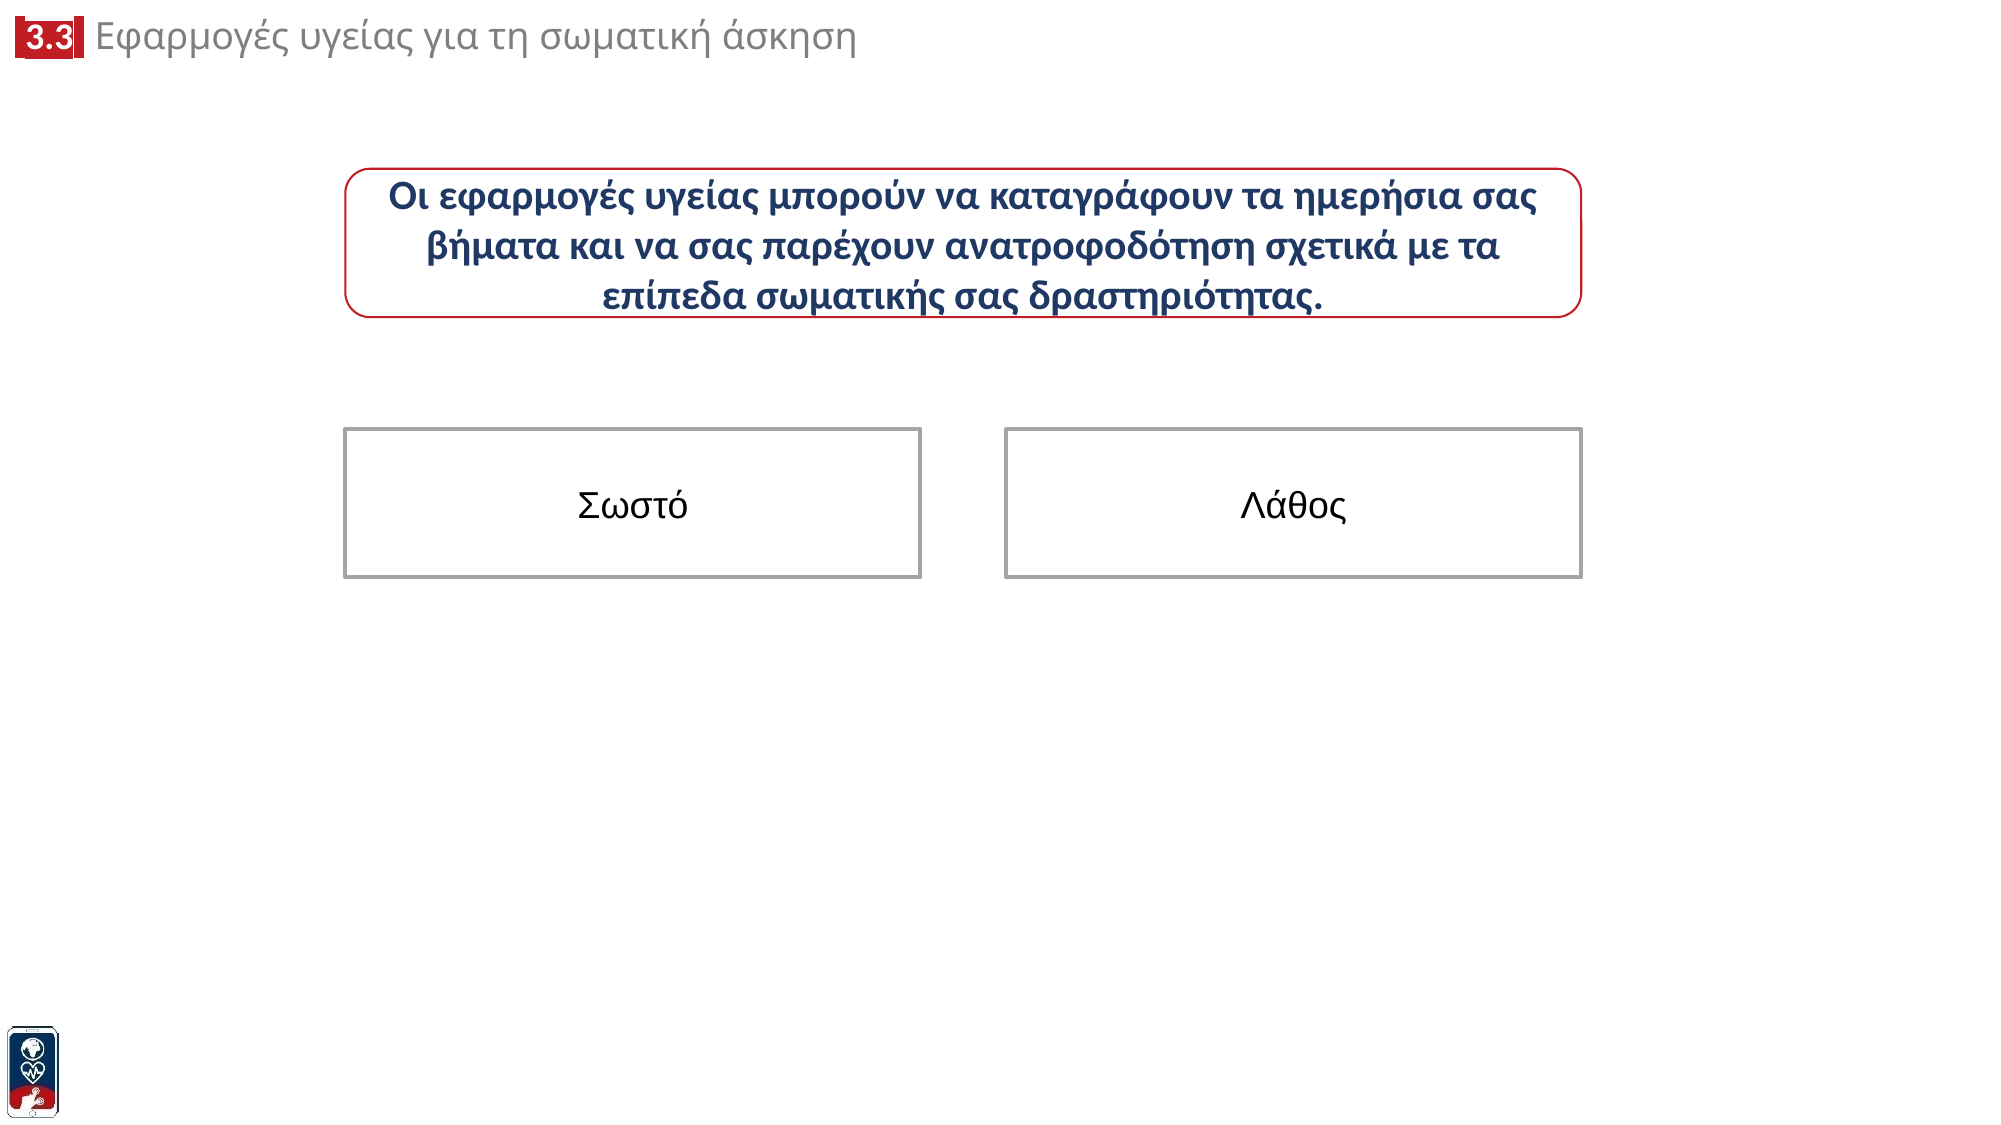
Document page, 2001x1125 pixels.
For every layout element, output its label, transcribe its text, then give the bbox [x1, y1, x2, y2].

text_box Σωστό [343, 427, 922, 579]
picture [7, 1026, 59, 1118]
text_box Οι εφαρμογές υγείας μπορούν να καταγράφουν τα ημερήσια σας βήματα και να σας παρέχουν ανατροφοδότηση σχετικά με τα επίπεδα σωματικής σας δραστηριότητας. [345, 168, 1582, 318]
text_box Λάθος [1004, 427, 1583, 579]
